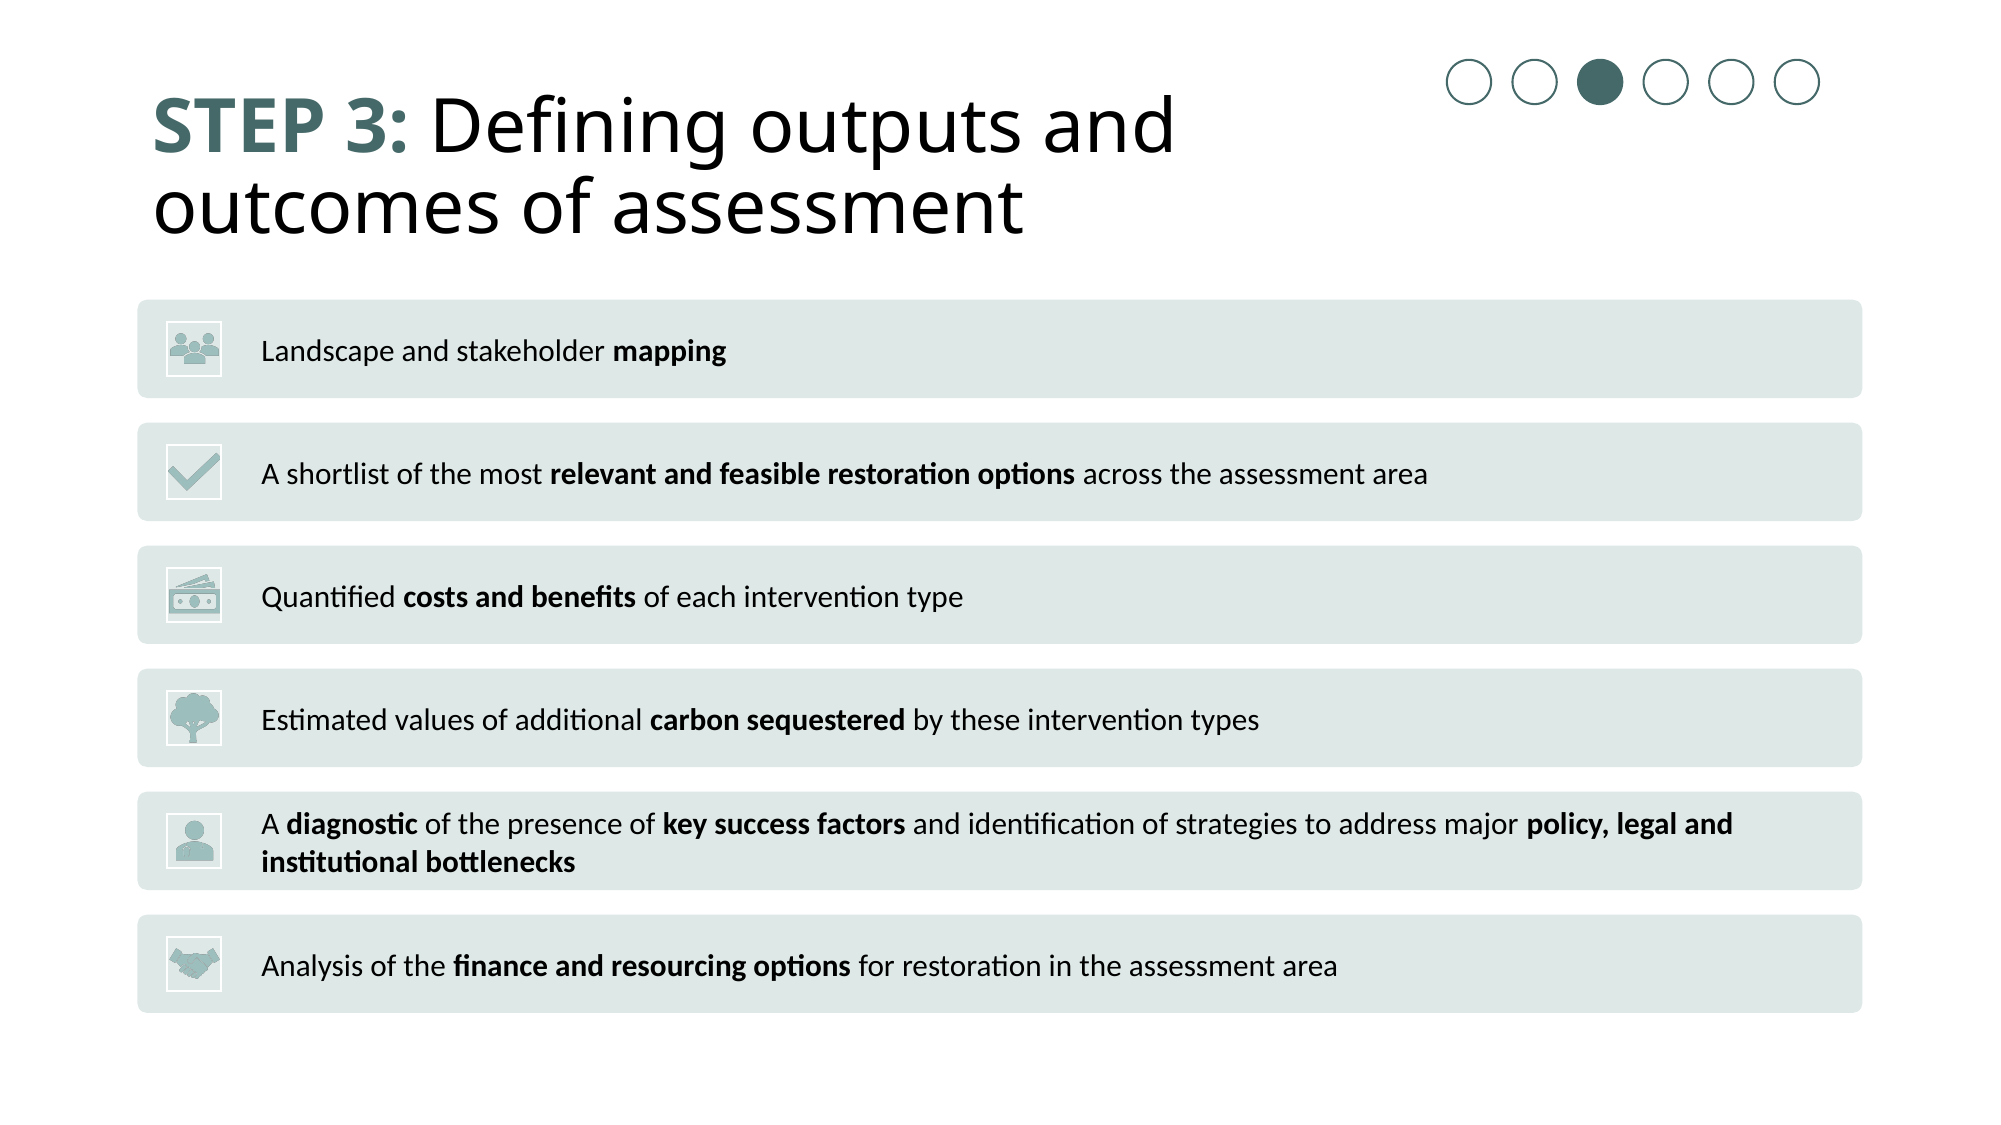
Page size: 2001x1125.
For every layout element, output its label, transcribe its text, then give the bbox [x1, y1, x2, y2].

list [137, 299, 1863, 1014]
title STEP 3: Defining outputs and outcomes of assessment [137, 59, 1400, 278]
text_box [1446, 59, 1819, 105]
